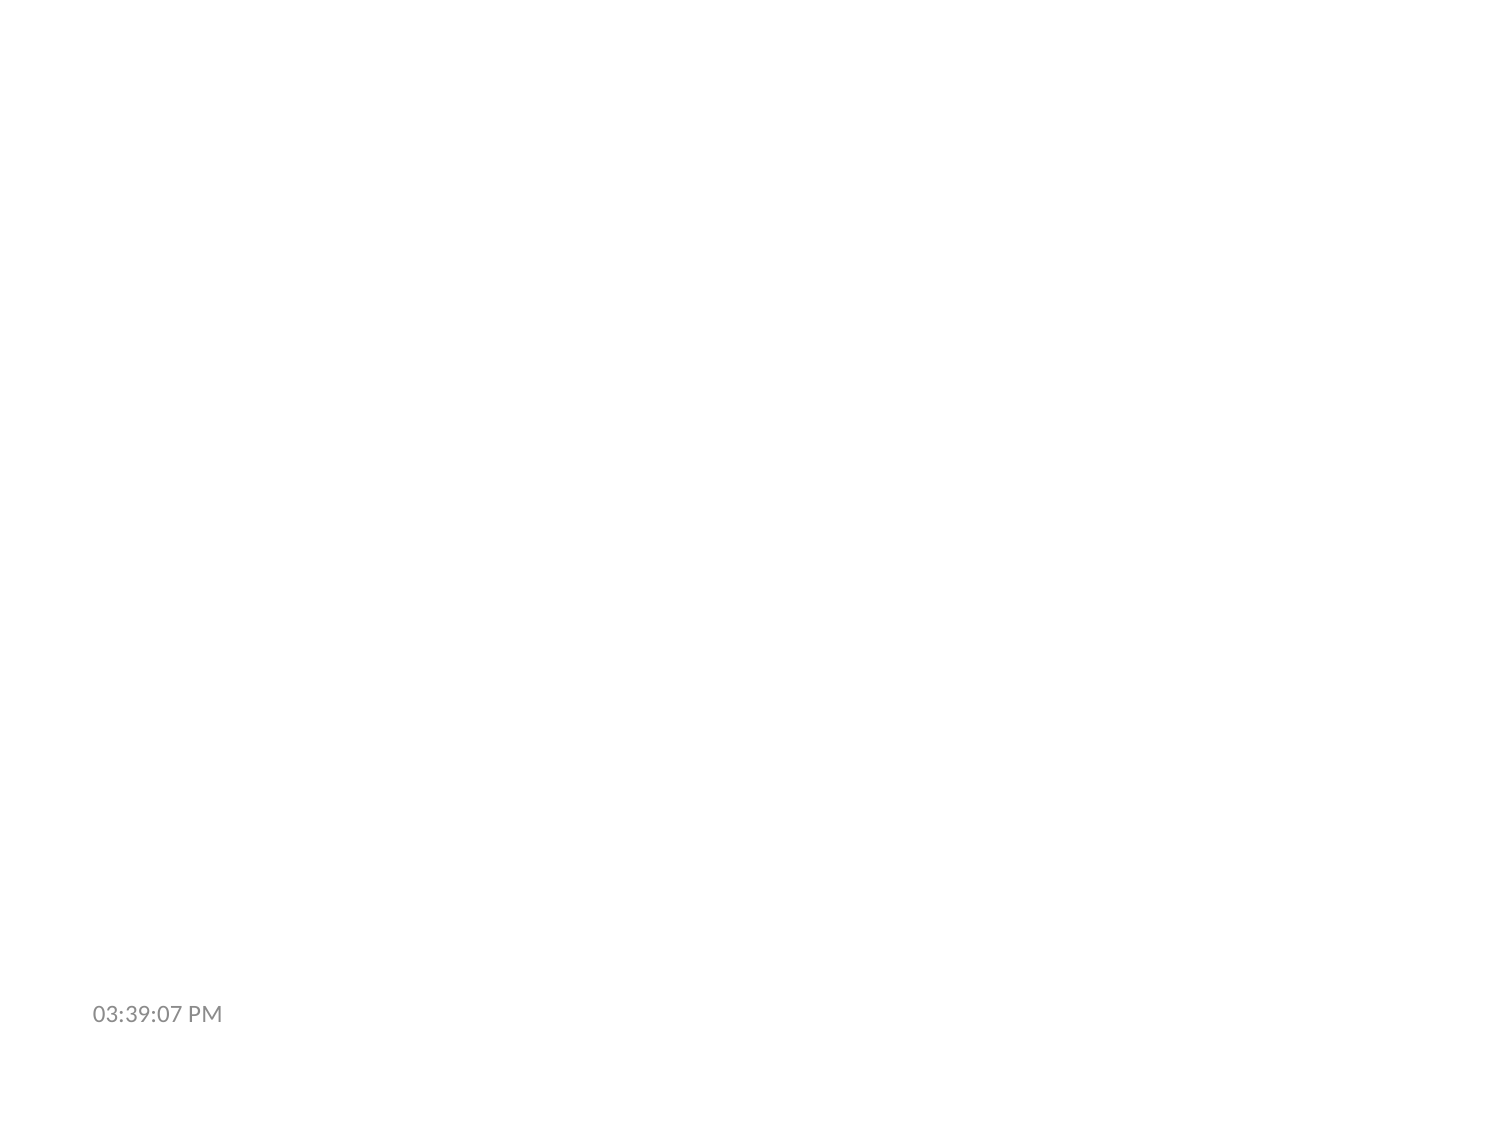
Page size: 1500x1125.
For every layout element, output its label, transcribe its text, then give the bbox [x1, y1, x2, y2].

text_box 3:35:09 PM [77, 982, 428, 1043]
